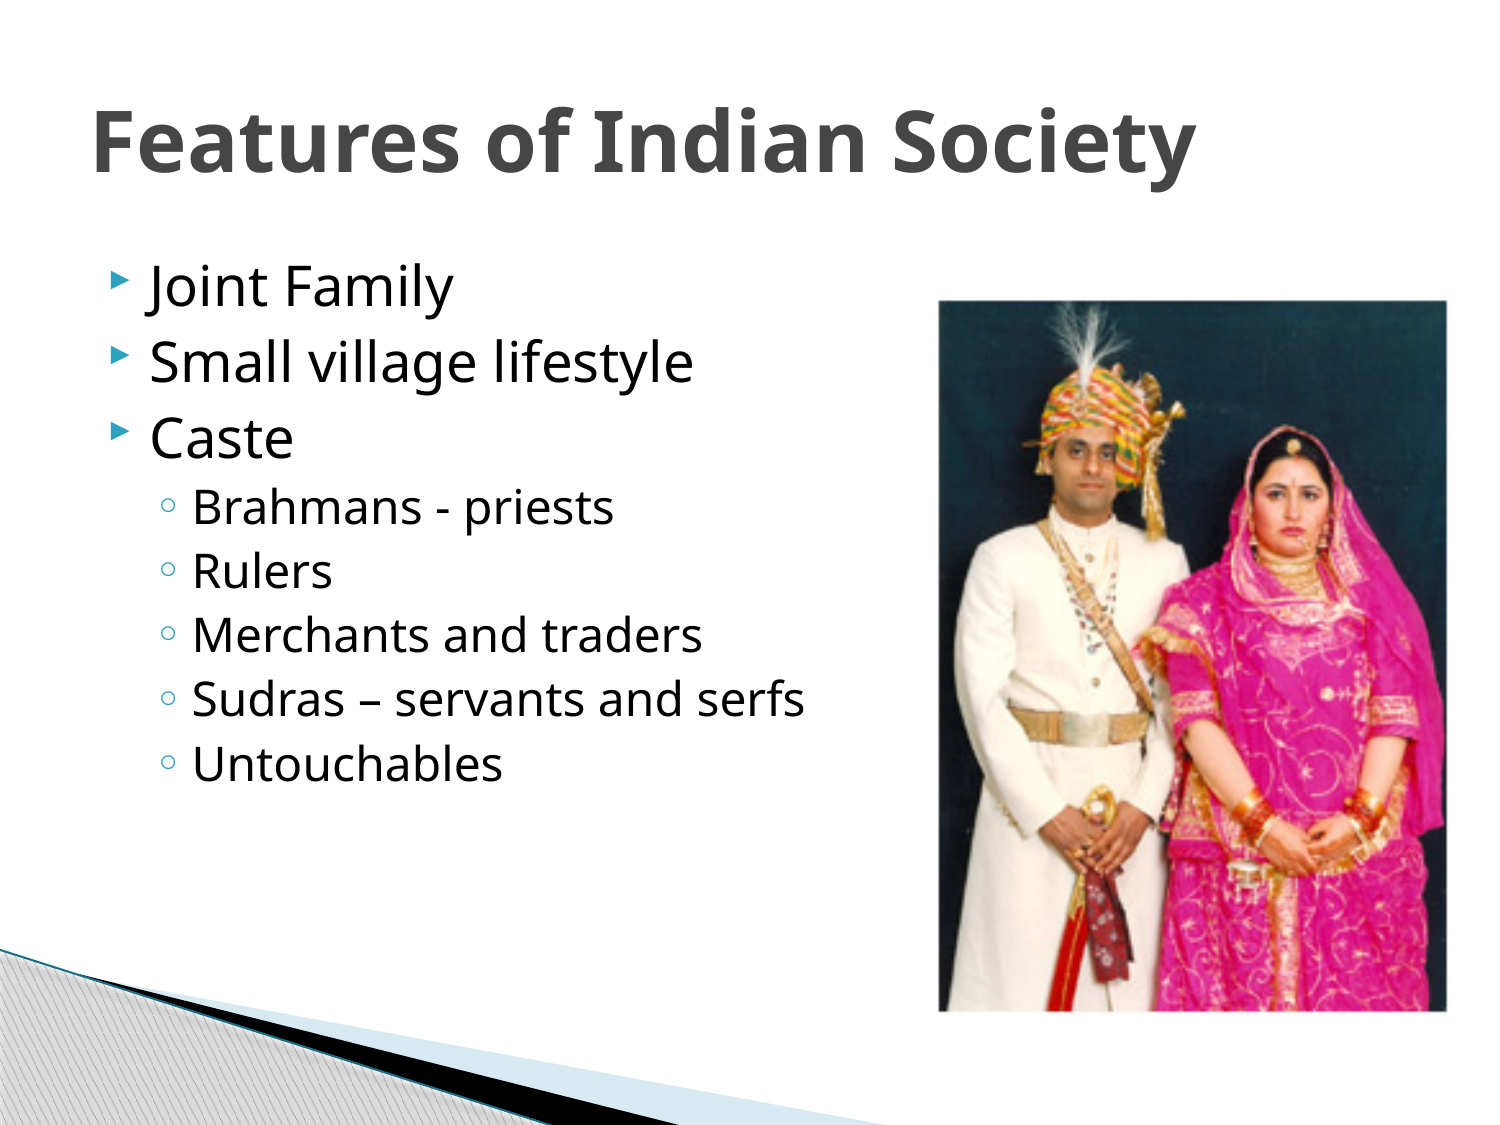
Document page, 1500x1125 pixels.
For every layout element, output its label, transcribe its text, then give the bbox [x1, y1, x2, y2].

title Features of Indian Society [75, 45, 1425, 233]
list Joint Family Small village lifestyle Caste Brahmans - priests Rulers Merchants and traders Sudras – servants and serfs Untouchables [75, 243, 1425, 986]
picture [937, 299, 1451, 1016]
